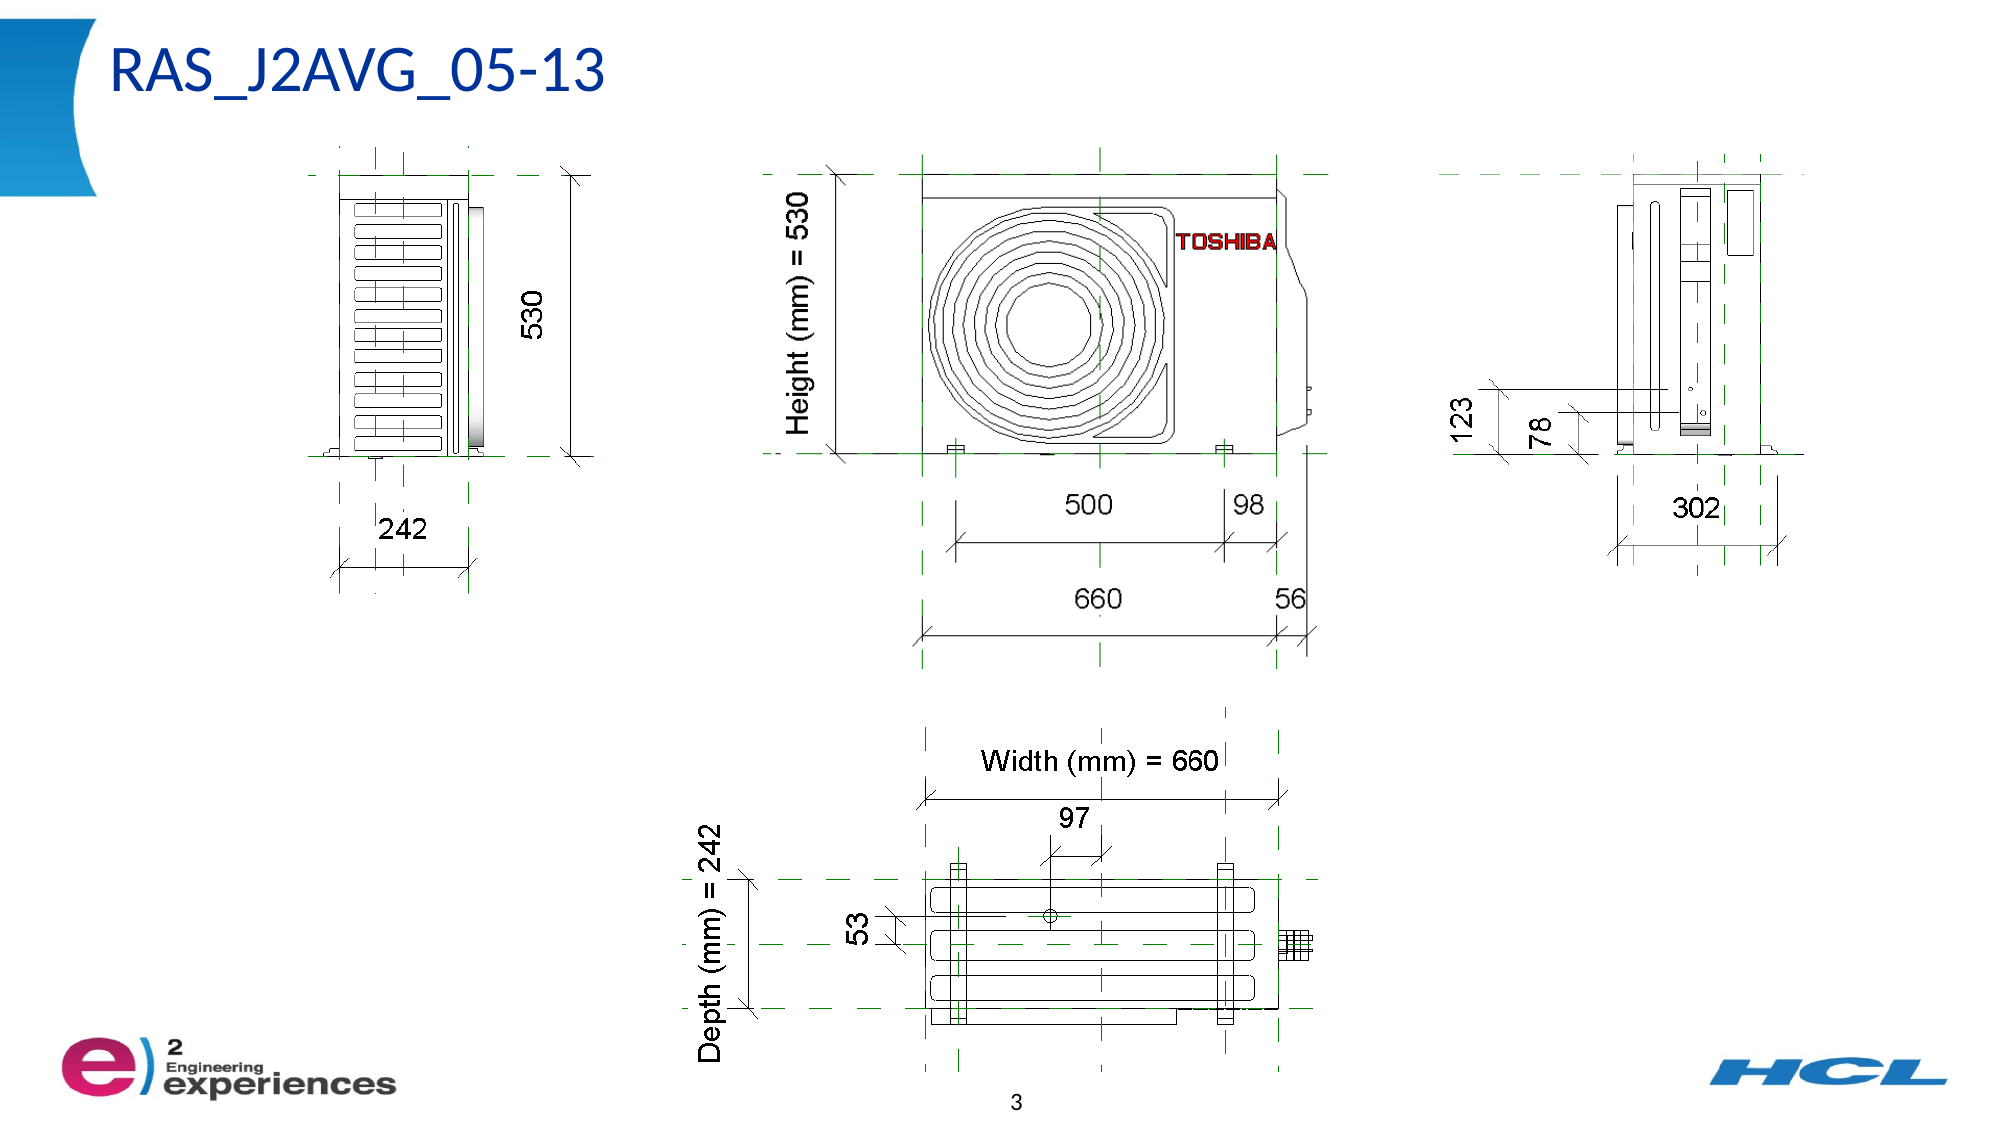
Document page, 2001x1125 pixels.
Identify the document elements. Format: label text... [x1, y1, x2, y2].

text_box RAS_J2AVG_05-13 [94, 16, 622, 112]
picture [0, 0, 2000, 1125]
